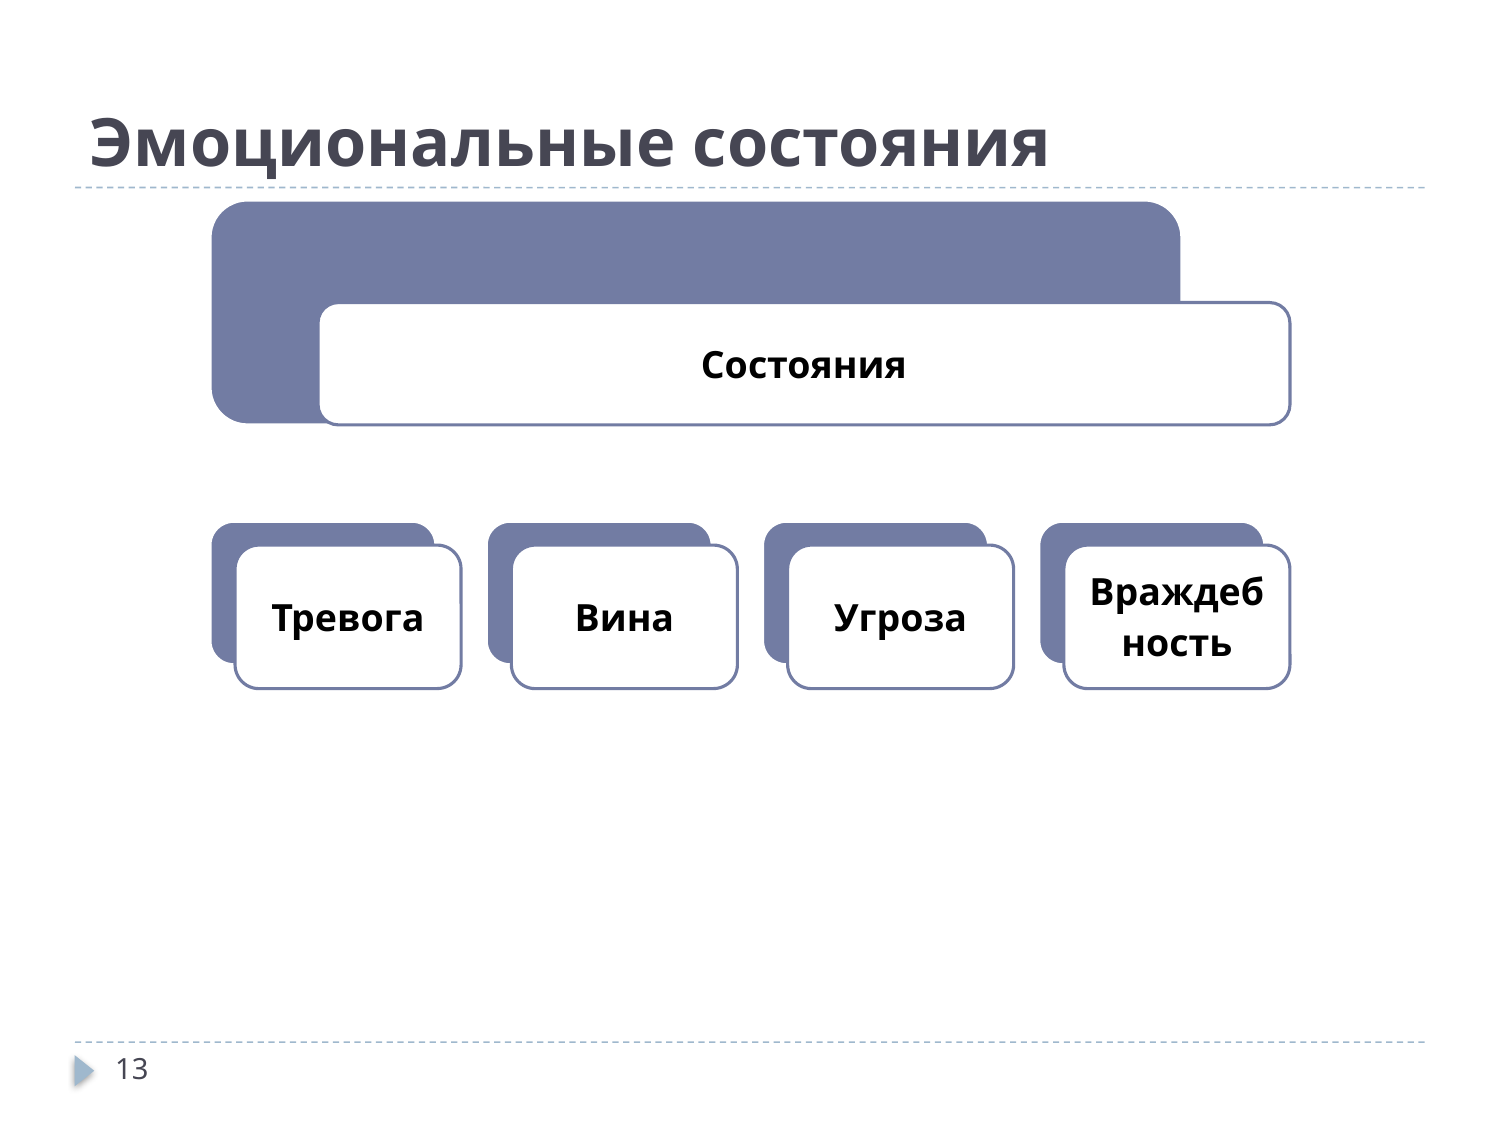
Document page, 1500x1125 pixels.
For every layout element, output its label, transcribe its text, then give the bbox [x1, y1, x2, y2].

title Эмоциональные состояния [75, 24, 1425, 188]
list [74, 199, 1426, 1011]
slide_number 13 [100, 1042, 426, 1103]
